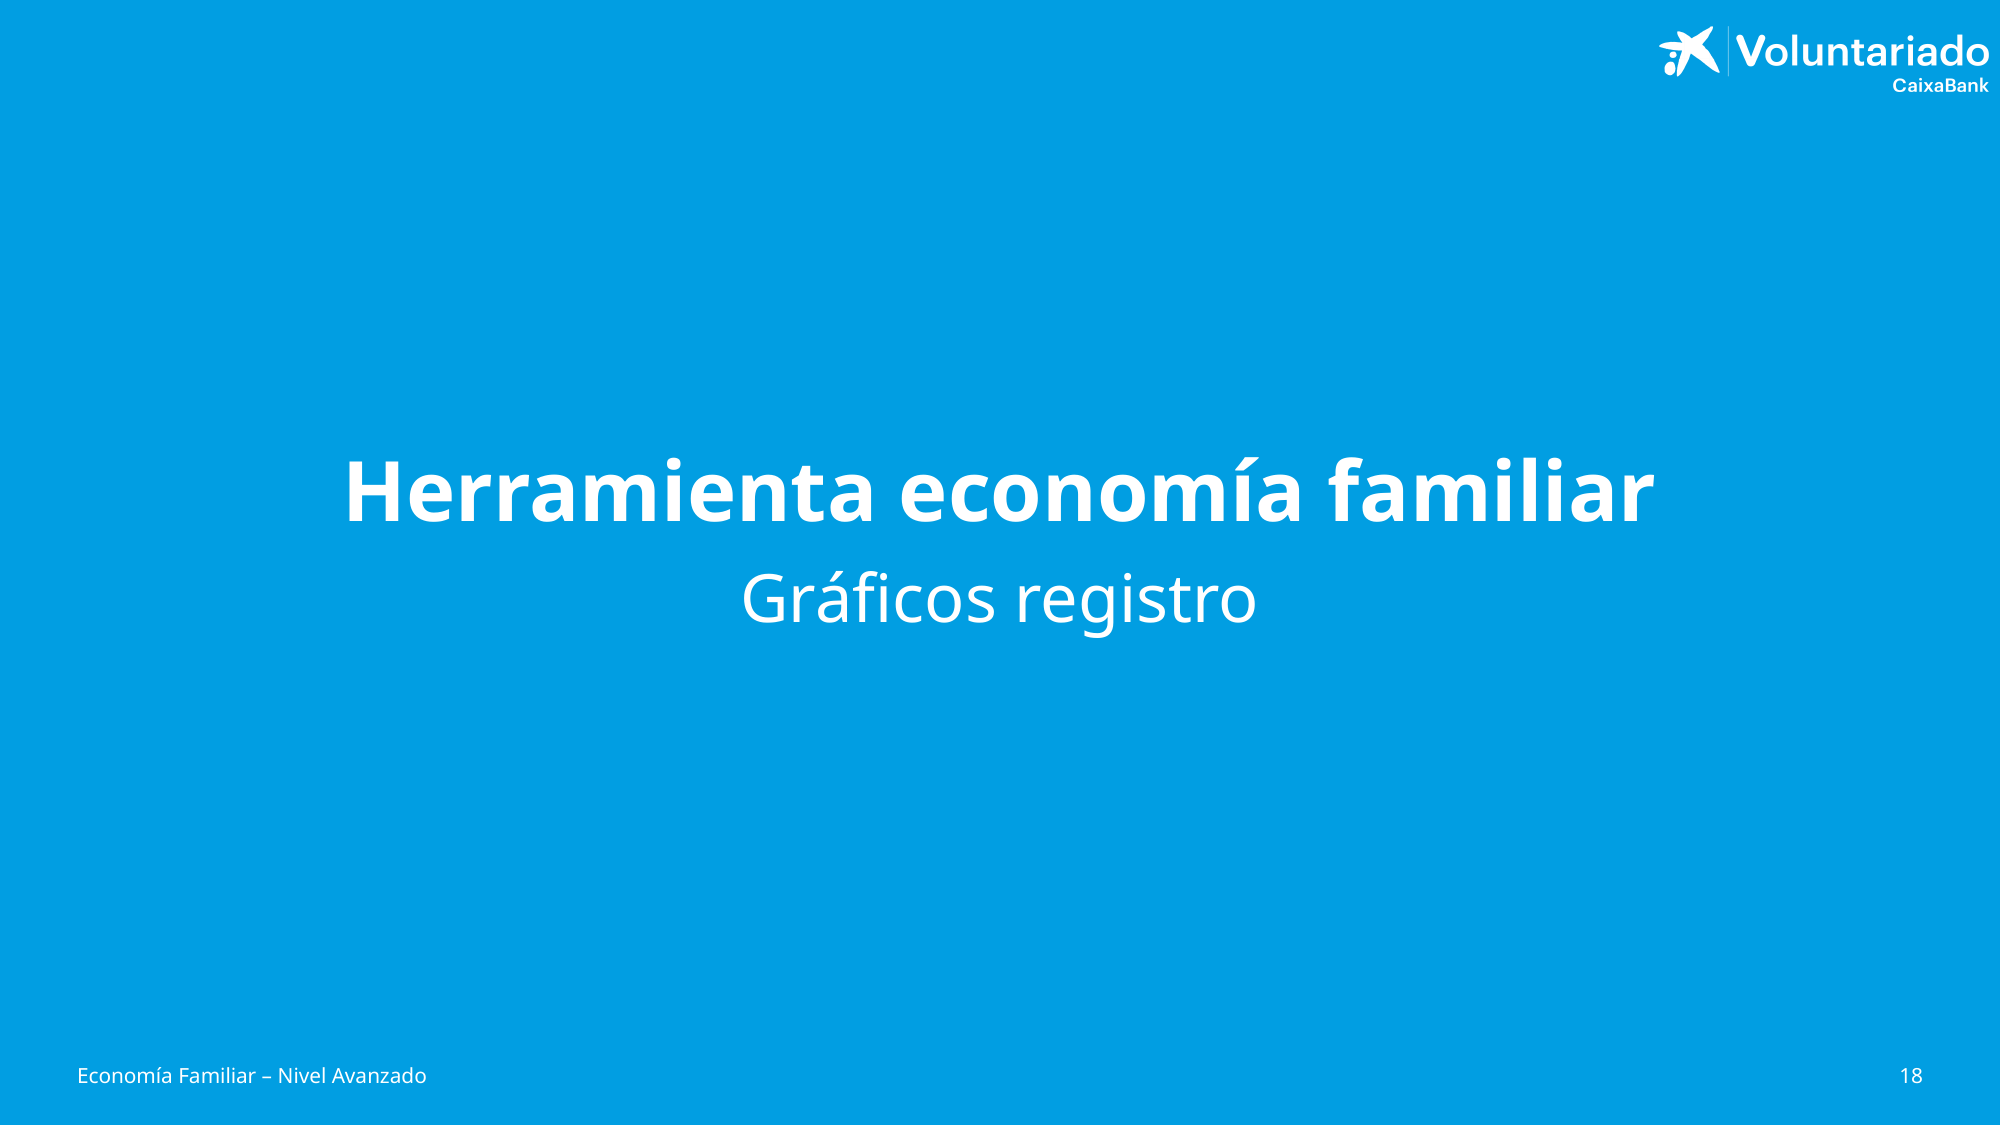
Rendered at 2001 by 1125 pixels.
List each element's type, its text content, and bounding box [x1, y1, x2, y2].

title Herramienta economía familiar [145, 422, 1855, 541]
picture [1829, 45, 1847, 65]
picture [1918, 45, 1936, 65]
picture [1892, 45, 1903, 65]
picture [1665, 62, 1675, 74]
picture [1941, 35, 1962, 65]
list Gráficos registro [145, 561, 1855, 662]
picture [1737, 36, 1764, 66]
picture [1766, 45, 1787, 65]
picture [1793, 35, 1797, 65]
picture [1981, 78, 1985, 91]
picture [1852, 40, 1863, 65]
picture [1967, 45, 1988, 65]
picture [1661, 27, 1718, 75]
picture [1868, 45, 1885, 65]
picture [1804, 45, 1822, 65]
picture [1946, 79, 1952, 91]
